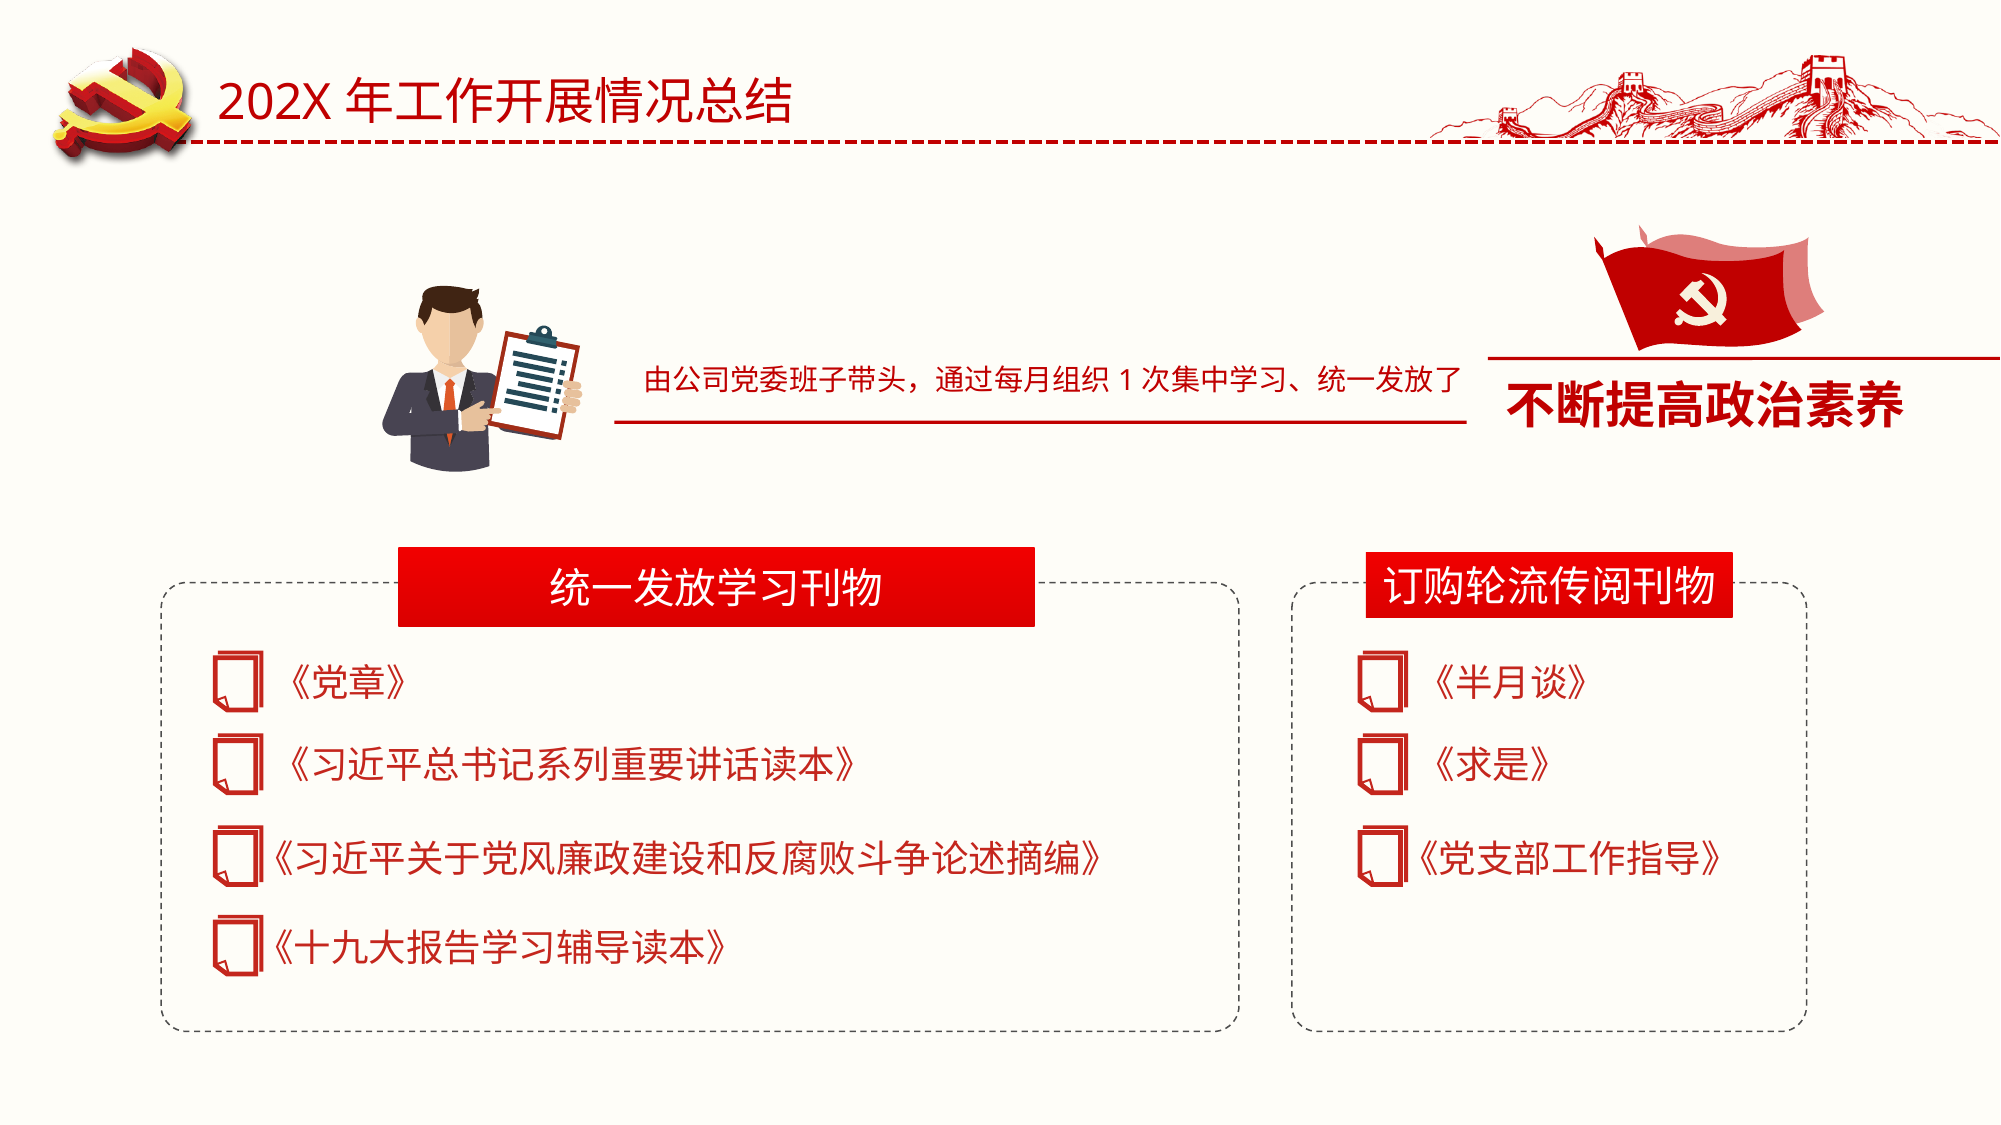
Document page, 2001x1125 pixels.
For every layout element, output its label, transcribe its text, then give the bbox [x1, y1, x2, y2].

text_box 《十九大报告学习辅导读本》 [241, 925, 253, 971]
text_box [1357, 830, 1403, 887]
text_box 《十九大报告学习辅导读本》 [259, 916, 850, 977]
text_box [1362, 825, 1409, 883]
text_box 《党章》 [259, 651, 439, 711]
text_box [212, 825, 264, 887]
picture [1426, 55, 2000, 138]
text_box [212, 650, 264, 713]
text_box 由公司党委班子带头，通过每月组织1次集中学习、统一发放了 [628, 343, 1481, 404]
text_box 《半月谈》 [1403, 651, 1623, 711]
text_box 《求是》 [1403, 734, 1807, 794]
text_box 《党支部工作指导》 [1386, 827, 1807, 887]
text_box 不断提高政治素养 [1490, 365, 1920, 441]
picture [48, 45, 202, 170]
text_box 《习近平总书记系列重要讲话读本》 [258, 734, 895, 794]
text_box 202X年工作开展情况总结 [202, 61, 810, 137]
text_box 订购轮流传阅刊物 [1365, 552, 1733, 618]
text_box 《习近平关于党风廉政建设和反腐败斗争论述摘编》 [259, 827, 1144, 887]
text_box [212, 914, 264, 977]
text_box [1357, 650, 1409, 713]
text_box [1594, 224, 1825, 351]
text_box 《习近平关于党风廉政建设和反腐败斗争论述摘编》 [241, 835, 253, 882]
text_box [212, 733, 264, 796]
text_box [375, 273, 583, 472]
text_box [161, 582, 1239, 1032]
text_box [1291, 582, 1807, 1032]
text_box 统一发放学习刊物 [398, 547, 1035, 627]
text_box [1357, 733, 1409, 796]
